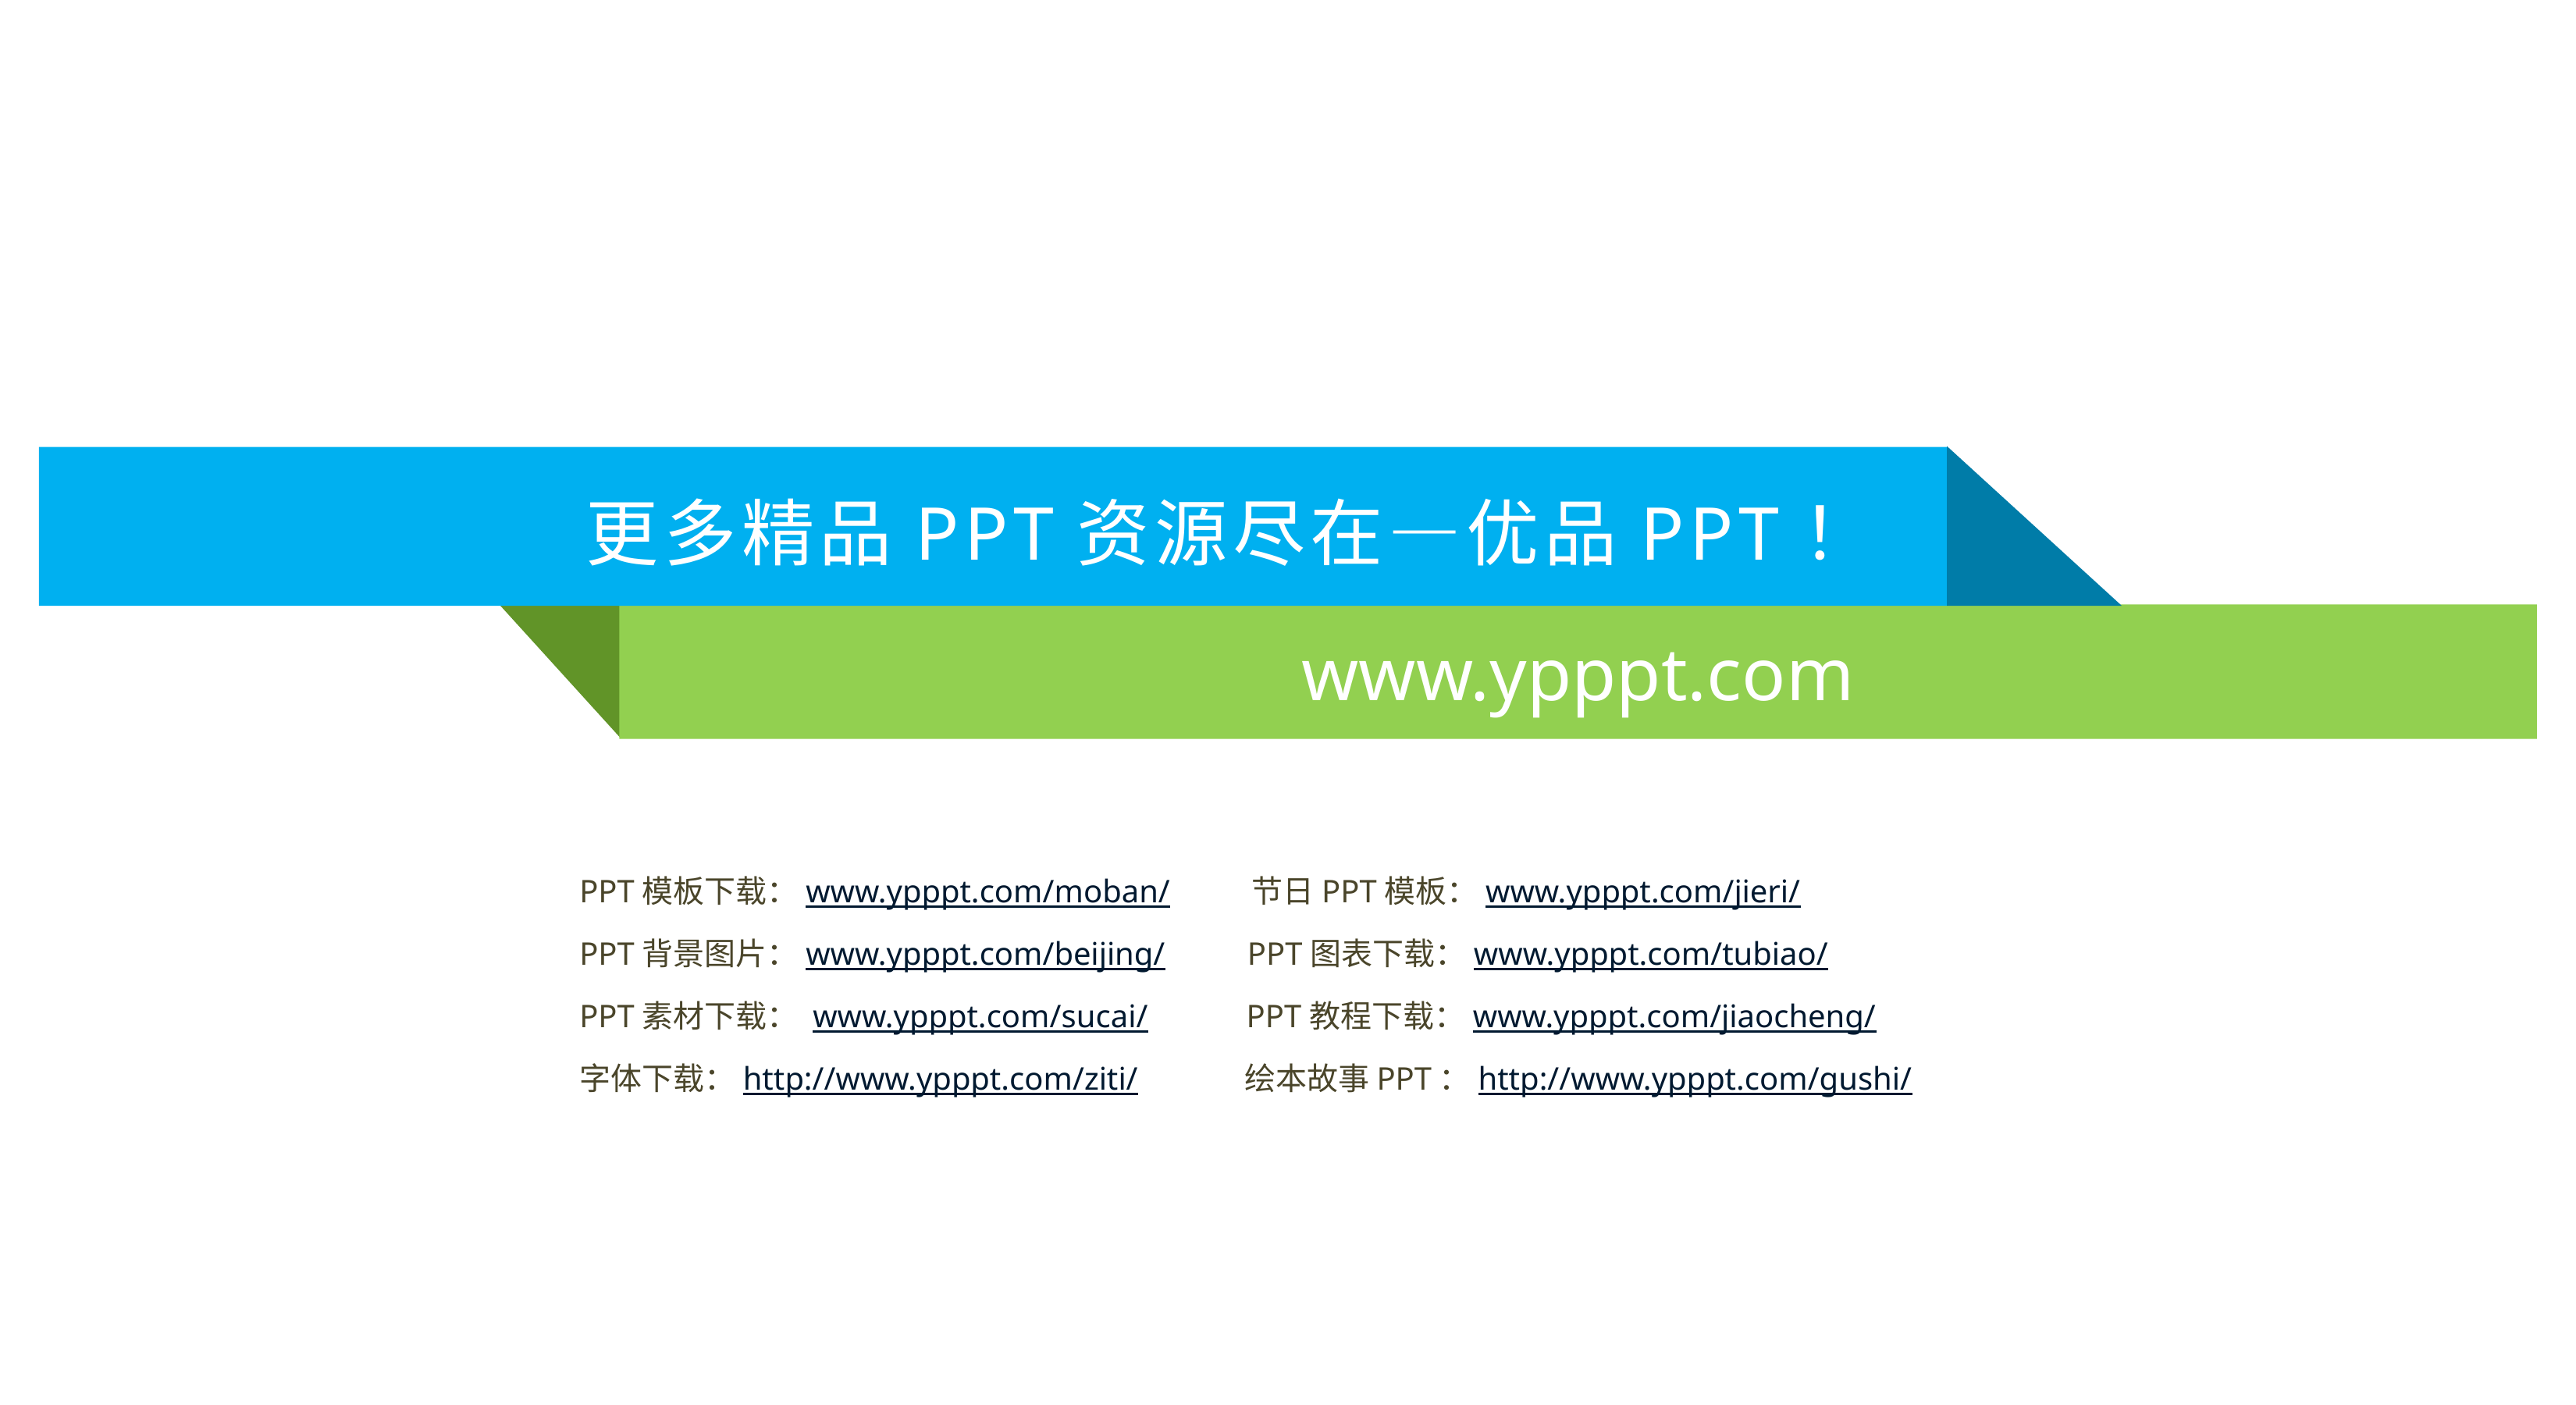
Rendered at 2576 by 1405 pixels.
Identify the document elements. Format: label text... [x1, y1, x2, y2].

text_box www.ypppt.com [618, 603, 2538, 740]
text_box 更多精品PPT资源尽在—优品PPT！ [38, 446, 1946, 606]
text_box [500, 606, 618, 737]
text_box [1946, 444, 2124, 607]
text_box PPT模板下载：www.ypppt.com/moban/ 节日PPT模板：www.ypppt.com/jieri/ PPT背景图片：www.ypppt.com/beijing/ PPT图表下载：www.ypppt.com/tubiao/ PPT素材下载： www.ypppt.com/sucai/ PPT教程下载：www.ypppt.com/jiaocheng/ 字体下载：http://www.ypppt.com/ziti/ 绘本故事PPT：http://www.ypppt.com/gushi/ [568, 803, 1984, 1151]
